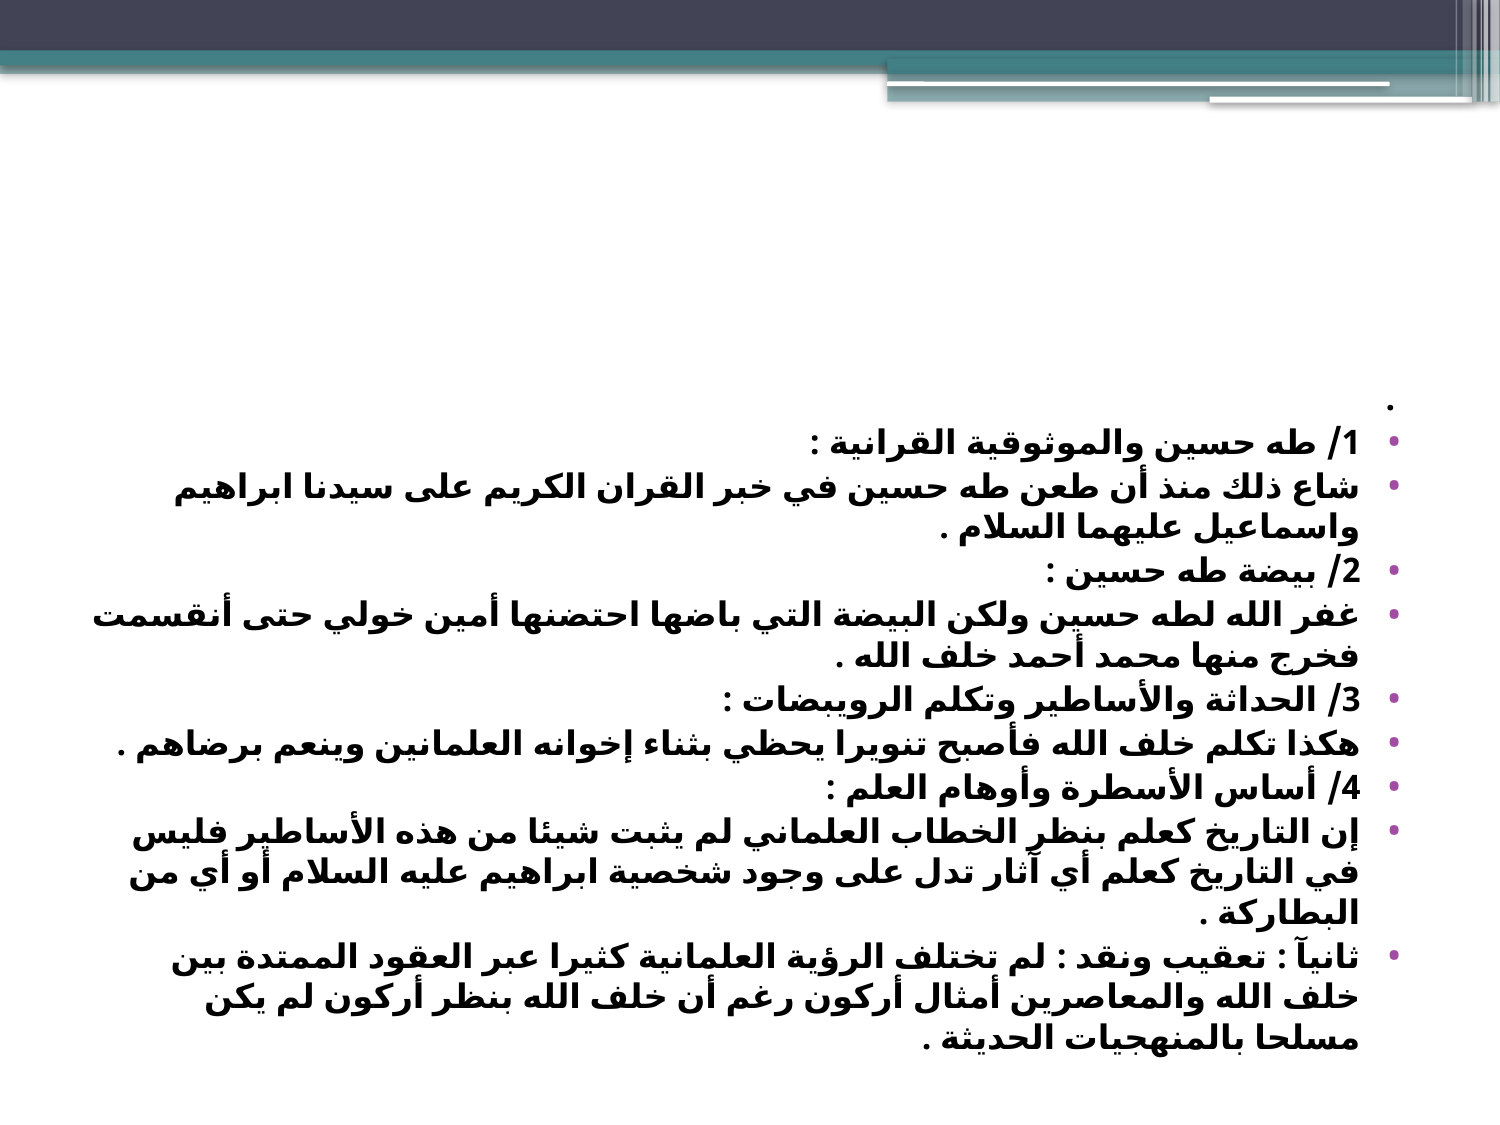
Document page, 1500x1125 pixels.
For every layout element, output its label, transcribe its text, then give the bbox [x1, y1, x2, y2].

list . 1/ طه حسين والموثوقية القرانية : شاع ذلك منذ أن طعن طه حسين في خبر القران الكريم على سيدنا ابراهيم واسماعيل عليهما السلام . 2/ بيضة طه حسين : غفر الله لطه حسين ولكن البيضة التي باضها احتضنها أمين خولي حتى أنقسمت فخرج منها محمد أحمد خلف الله . 3/ الحداثة والأساطير وتكلم الرويبضات : هكذا تكلم خلف الله فأصبح تنويرا يحظي بثناء إخوانه العلمانين وينعم برضاهم . 4/ أساس الأسطرة وأوهام العلم : إن التاريخ كعلم بنظر الخطاب العلماني لم يثبت شيئا من هذه الأساطير فليس في التاريخ كعلم أي آثار تدل على وجود شخصية ابراهيم عليه السلام أو أي من البطاركة . ثانيآ : تعقيب ونقد : لم تختلف الرؤية العلمانية كثيرا عبر العقود الممتدة بين خلف الله والمعاصرين أمثال أركون رغم أن خلف الله بنظر أركون لم يكن مسلحا بالمنهجيات الحديثة . [75, 368, 1425, 1079]
